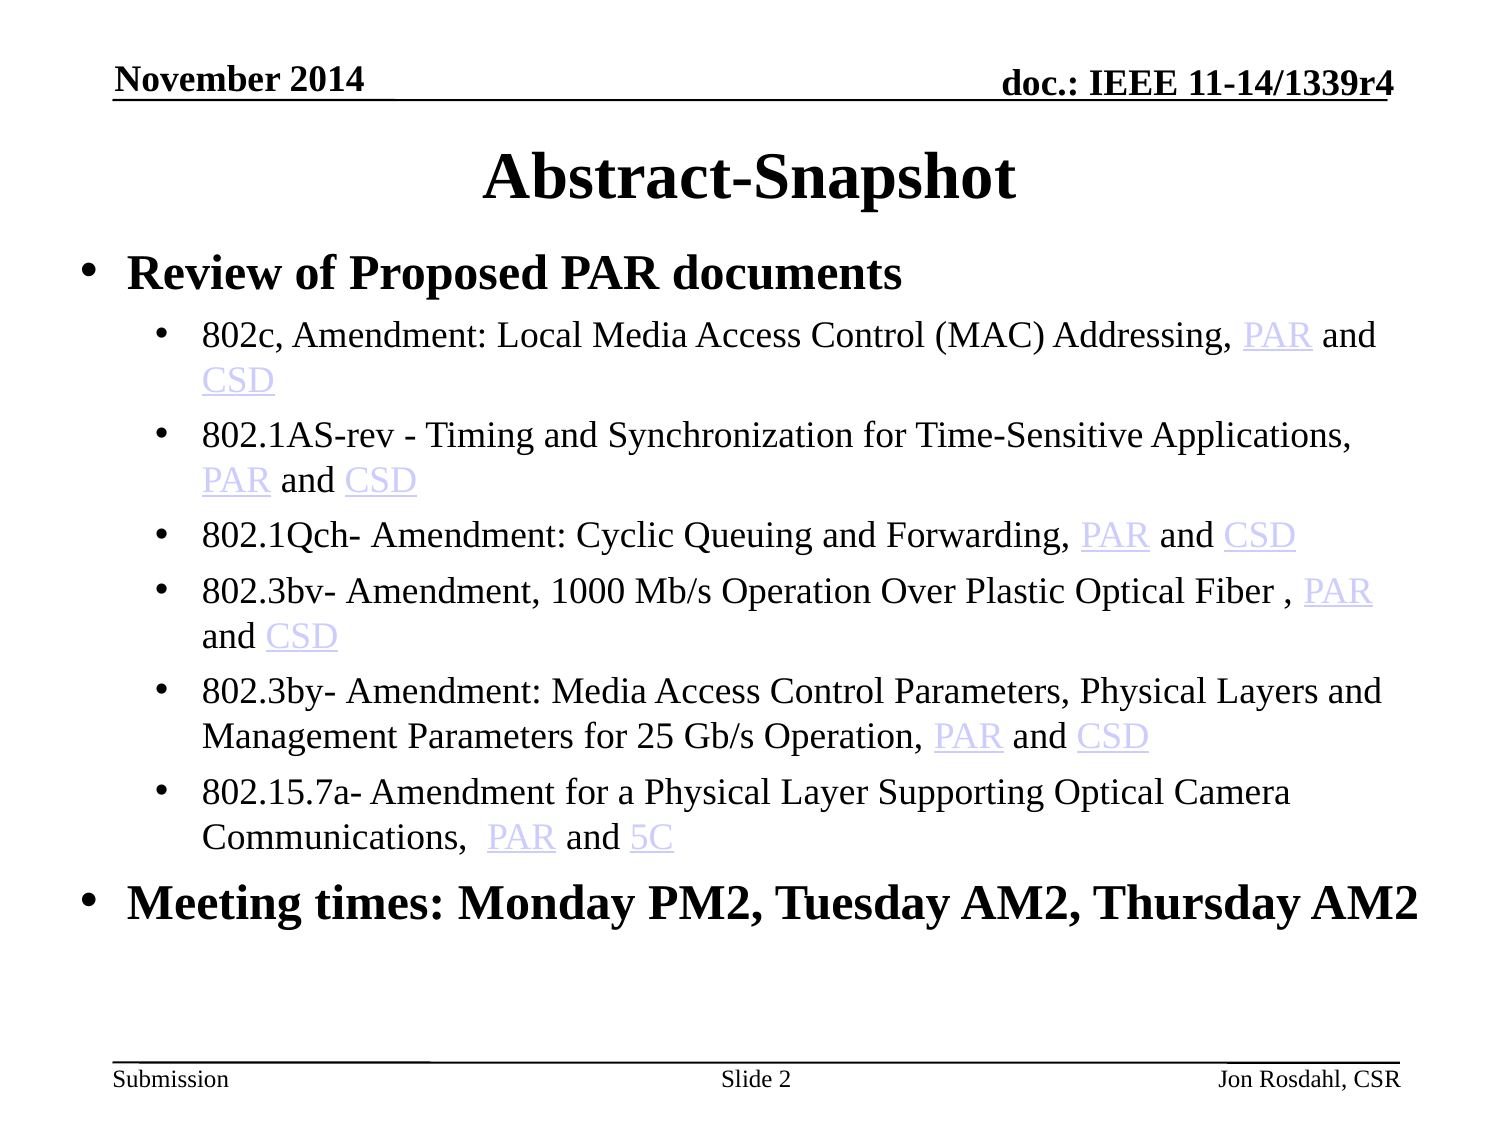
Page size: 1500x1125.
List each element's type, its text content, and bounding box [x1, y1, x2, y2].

title Abstract-Snapshot [112, 112, 1388, 231]
list Review of Proposed PAR documents 802c, Amendment: Local Media Access Control (MAC) Addressing, PAR and CSD 802.1AS-rev - Timing and Synchronization for Time-Sensitive Applications, PAR and CSD 802.1Qch- Amendment: Cyclic Queuing and Forwarding, PAR and CSD 802.3bv- Amendment, 1000 Mb/s Operation Over Plastic Optical Fiber , PAR and CSD 802.3by- Amendment: Media Access Control Parameters, Physical Layers and Management Parameters for 25 Gb/s Operation, PAR and CSD 802.15.7a- Amendment for a Physical Layer Supporting Optical Camera Communications, PAR and 5C Meeting times: Monday PM2, Tuesday AM2, Thursday AM2 [64, 231, 1448, 1001]
footer Jon Rosdahl, CSR [902, 1061, 1402, 1093]
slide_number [114, 54, 540, 100]
slide_number Slide 2 [712, 1061, 800, 1123]
